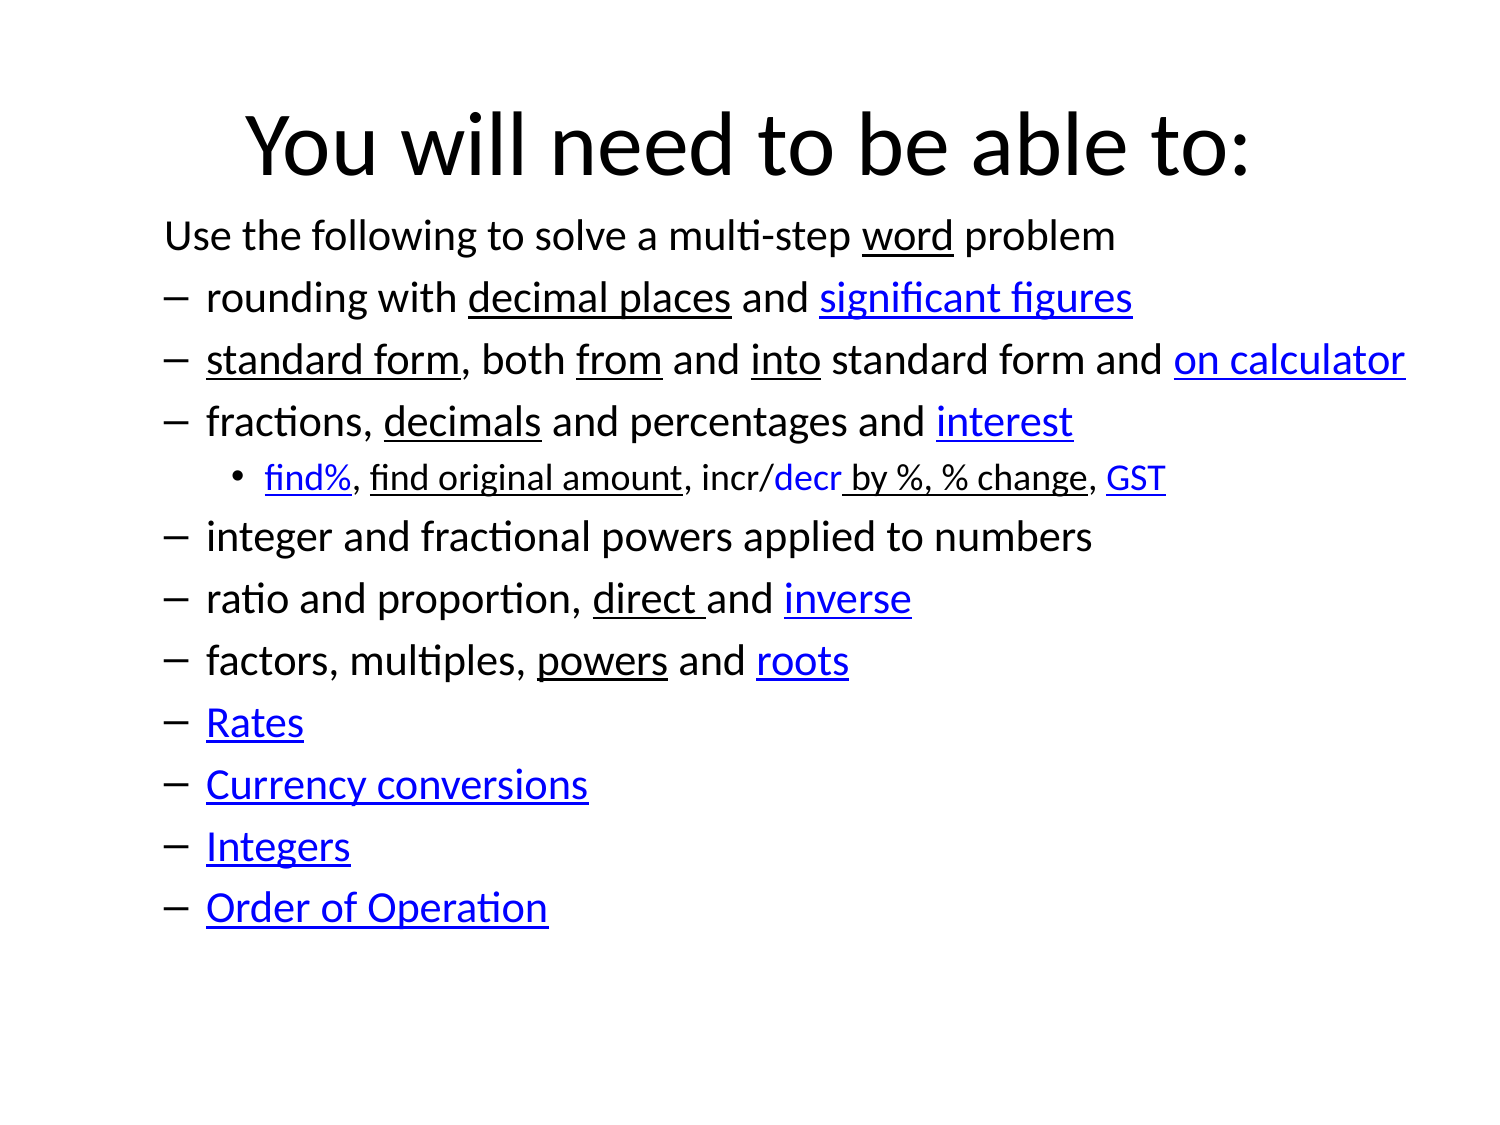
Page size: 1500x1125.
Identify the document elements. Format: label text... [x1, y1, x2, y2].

title You will need to be able to: [75, 45, 1425, 233]
list Use the following to solve a multi-step word problem rounding with decimal places and significant figures standard form, both from and into standard form and on calculator fractions, decimals and percentages and interest find%, find original amount, incr/decr by %, % change, GST integer and fractional powers applied to numbers ratio and proportion, direct and inverse factors, multiples, powers and roots Rates Currency conversions Integers Order of Operation [82, 199, 1432, 985]
